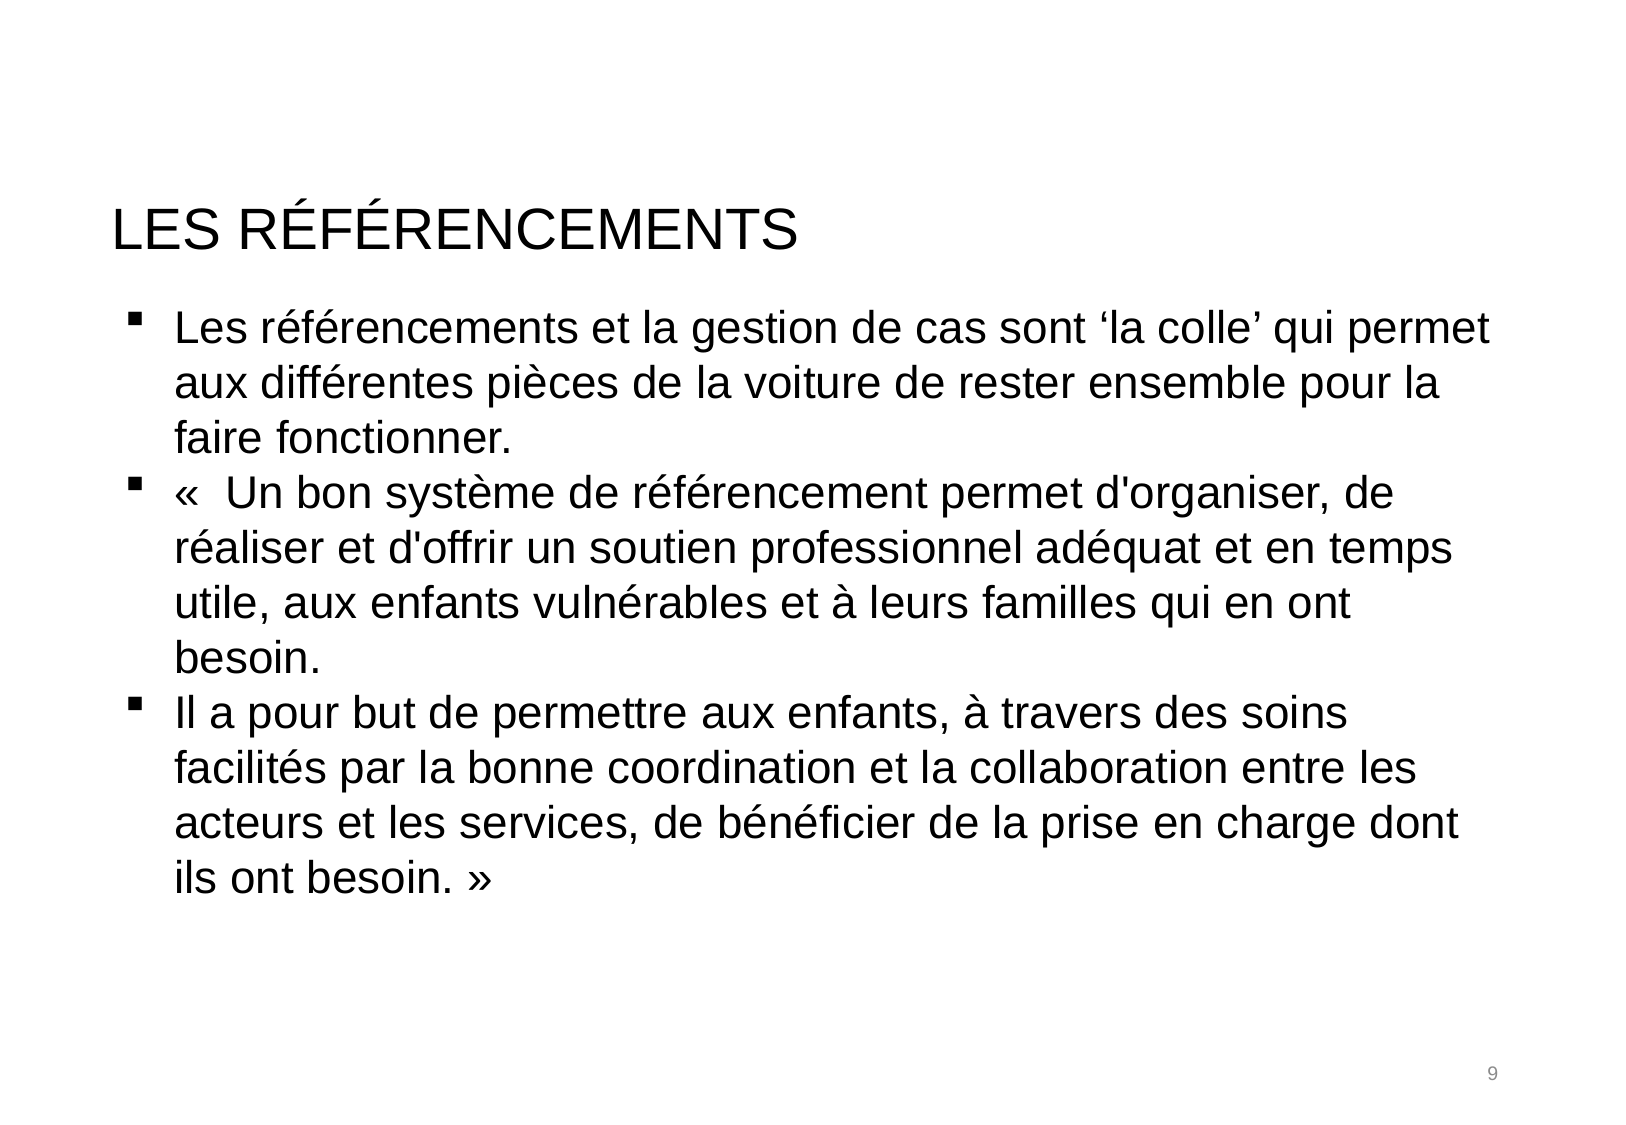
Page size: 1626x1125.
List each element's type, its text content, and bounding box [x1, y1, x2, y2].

slide_number 9 [1147, 1042, 1514, 1103]
list Les référencements et la gestion de cas sont ‘la colle’ qui permet aux différentes pièces de la voiture de rester ensemble pour la faire fonctionner. « Un bon système de référencement permet d'organiser, de réaliser et d'offrir un soutien professionnel adéquat et en temps utile, aux enfants vulnérables et à leurs familles qui en ont besoin. Il a pour but de permettre aux enfants, à travers des soins facilités par la bonne coordination et la collaboration entre les acteurs et les services, de bénéficier de la prise en charge dont ils ont besoin. » [111, 297, 1514, 1014]
title Les référencements [111, 59, 1514, 270]
